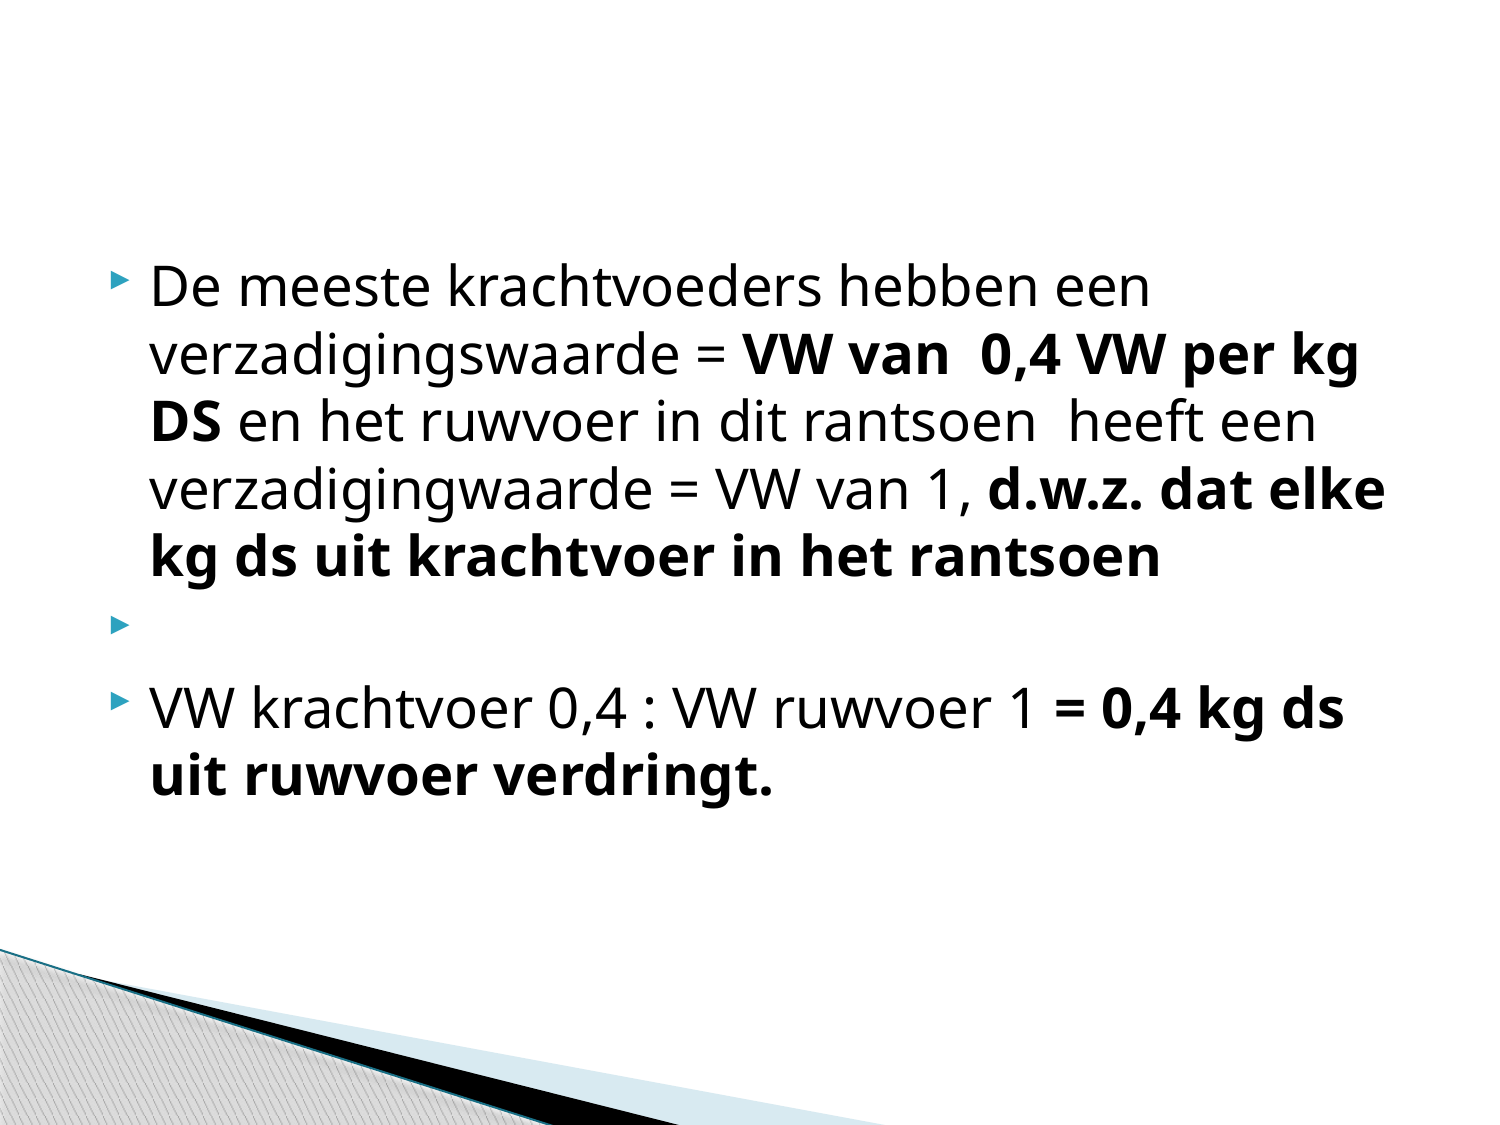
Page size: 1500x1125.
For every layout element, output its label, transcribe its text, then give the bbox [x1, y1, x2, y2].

list De meeste krachtvoeders hebben een verzadigingswaarde = VW van 0,4 VW per kg DS en het ruwvoer in dit rantsoen heeft een verzadigingwaarde = VW van 1, d.w.z. dat elke kg ds uit krachtvoer in het rantsoen VW krachtvoer 0,4 : VW ruwvoer 1 = 0,4 kg ds uit ruwvoer verdringt. [75, 243, 1425, 986]
